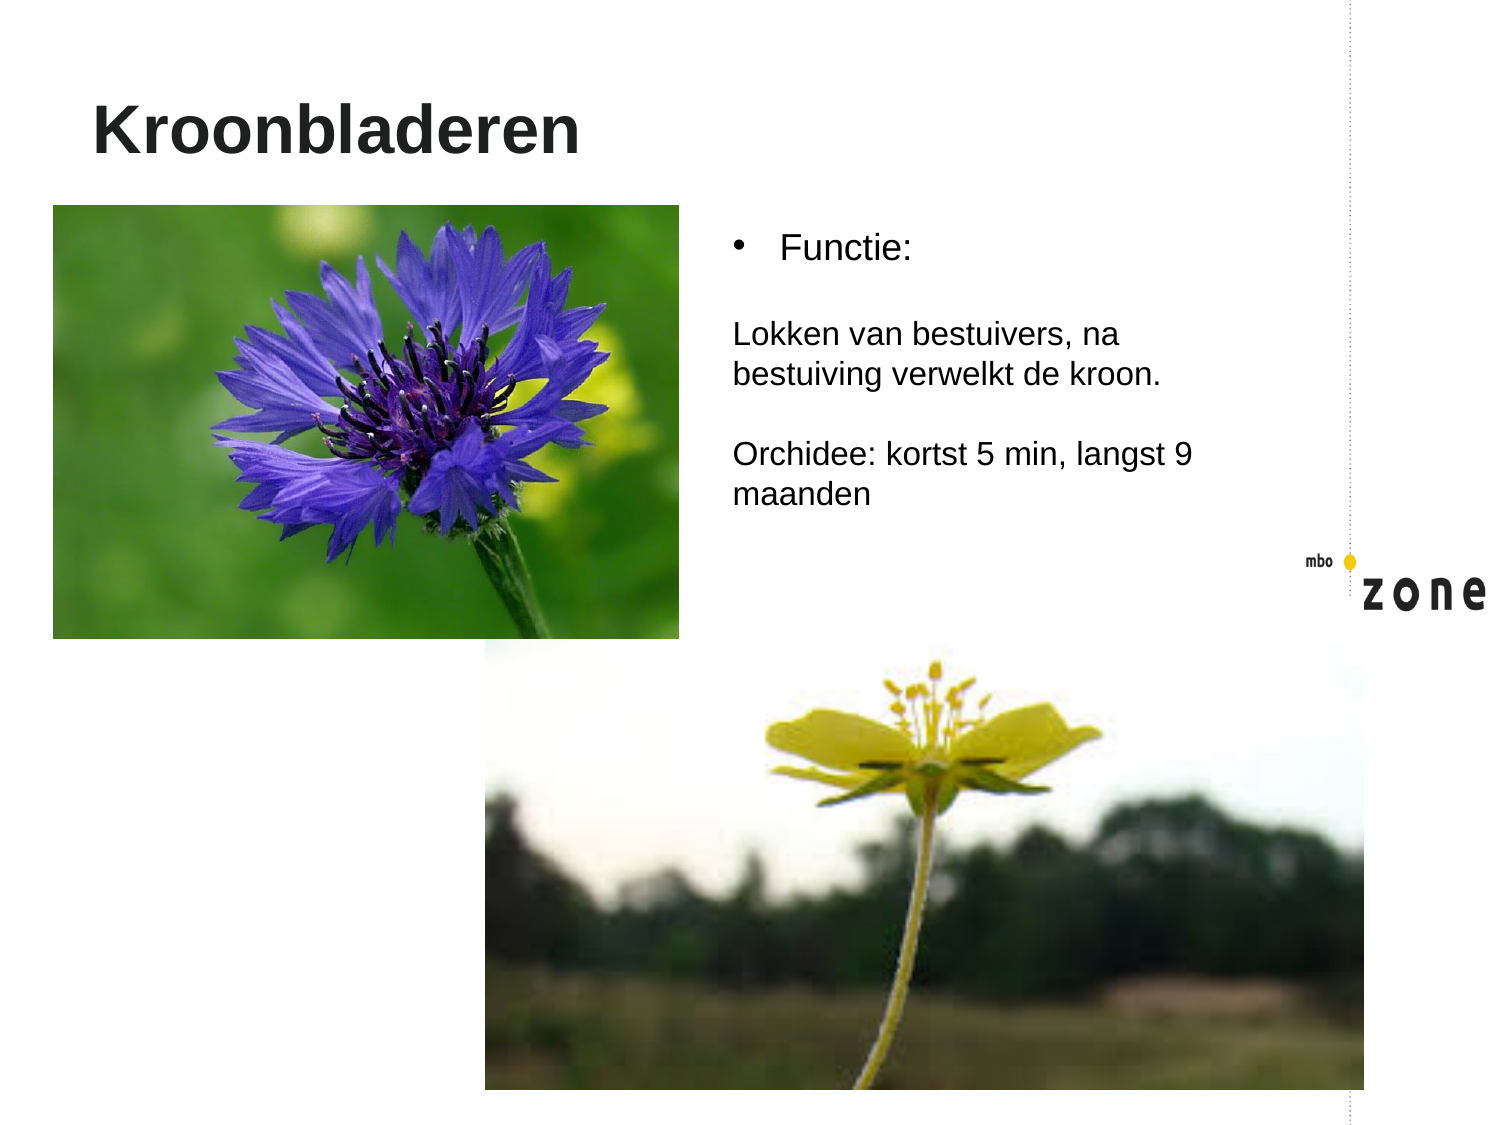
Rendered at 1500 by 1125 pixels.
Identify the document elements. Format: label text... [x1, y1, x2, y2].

title Kroonbladeren [93, 94, 1205, 272]
text_box Functie: Lokken van bestuivers, na bestuiving verwelkt de kroon. Orchidee: kortst 5 min, langst 9 maanden [717, 215, 1280, 520]
list [702, 188, 1466, 730]
picture [53, 0, 1500, 1125]
